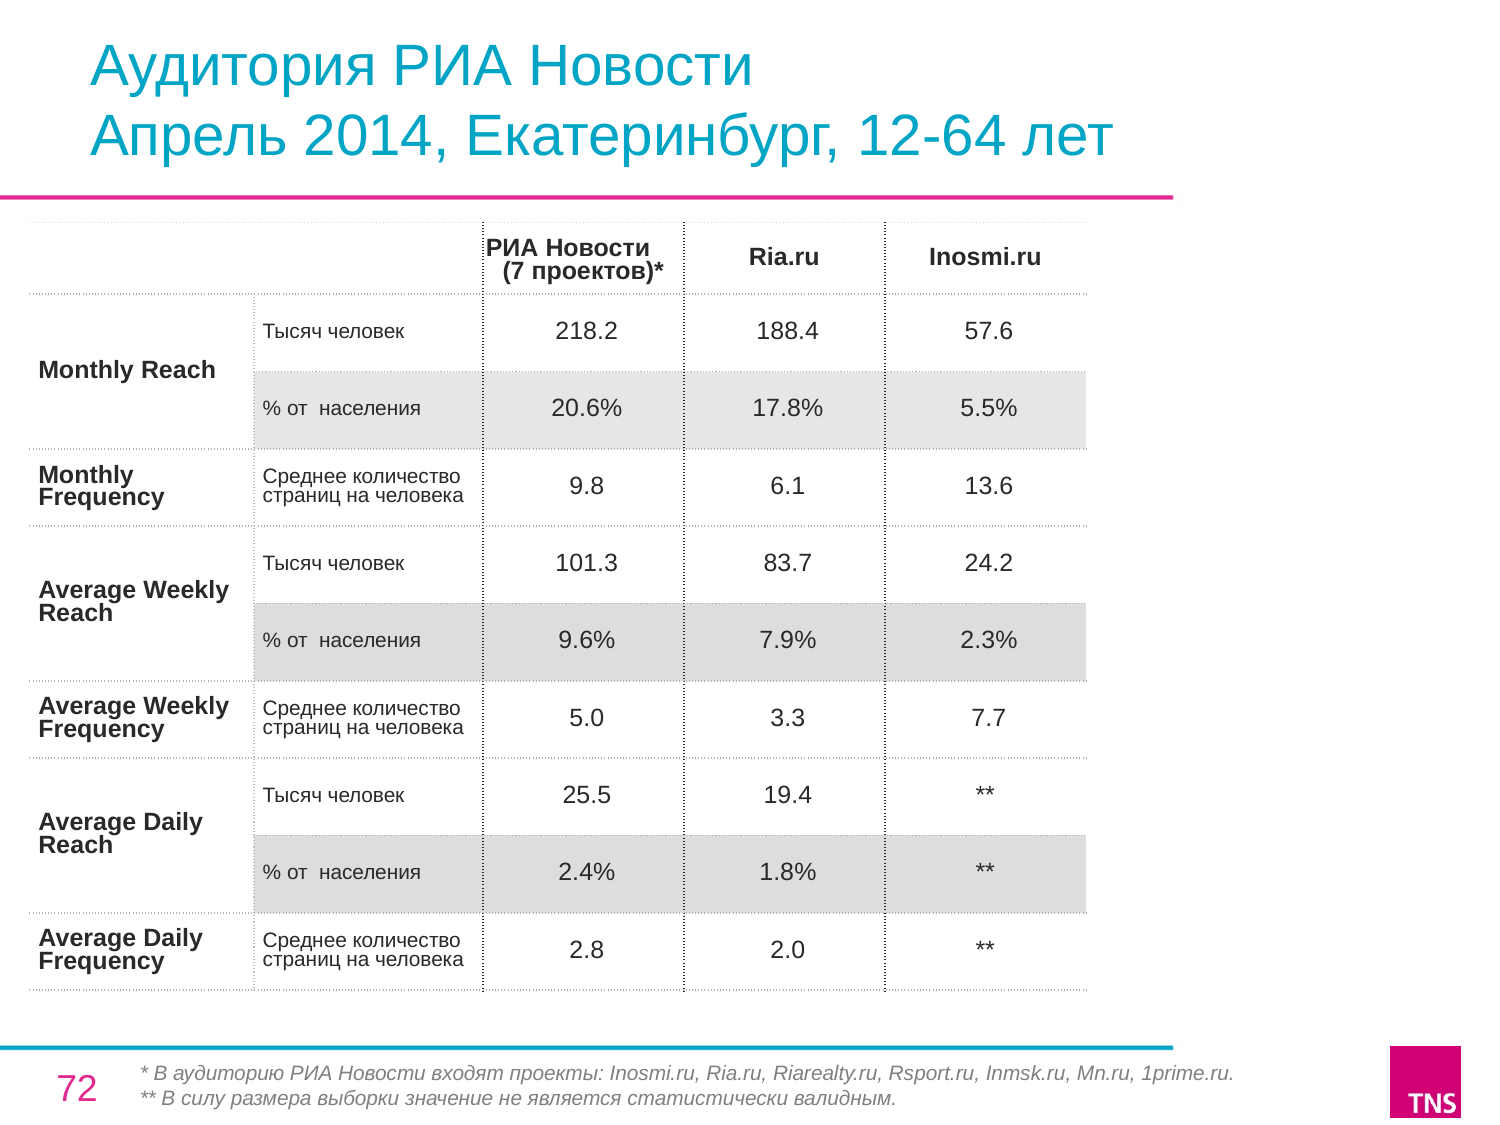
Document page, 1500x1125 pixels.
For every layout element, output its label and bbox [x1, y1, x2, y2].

picture [0, 0, 1500, 1125]
text_box [124, 1052, 1463, 1117]
table_header [29, 223, 1086, 294]
title [74, 8, 1476, 187]
table_cell [29, 294, 1086, 990]
slide_number [40, 1055, 392, 1125]
